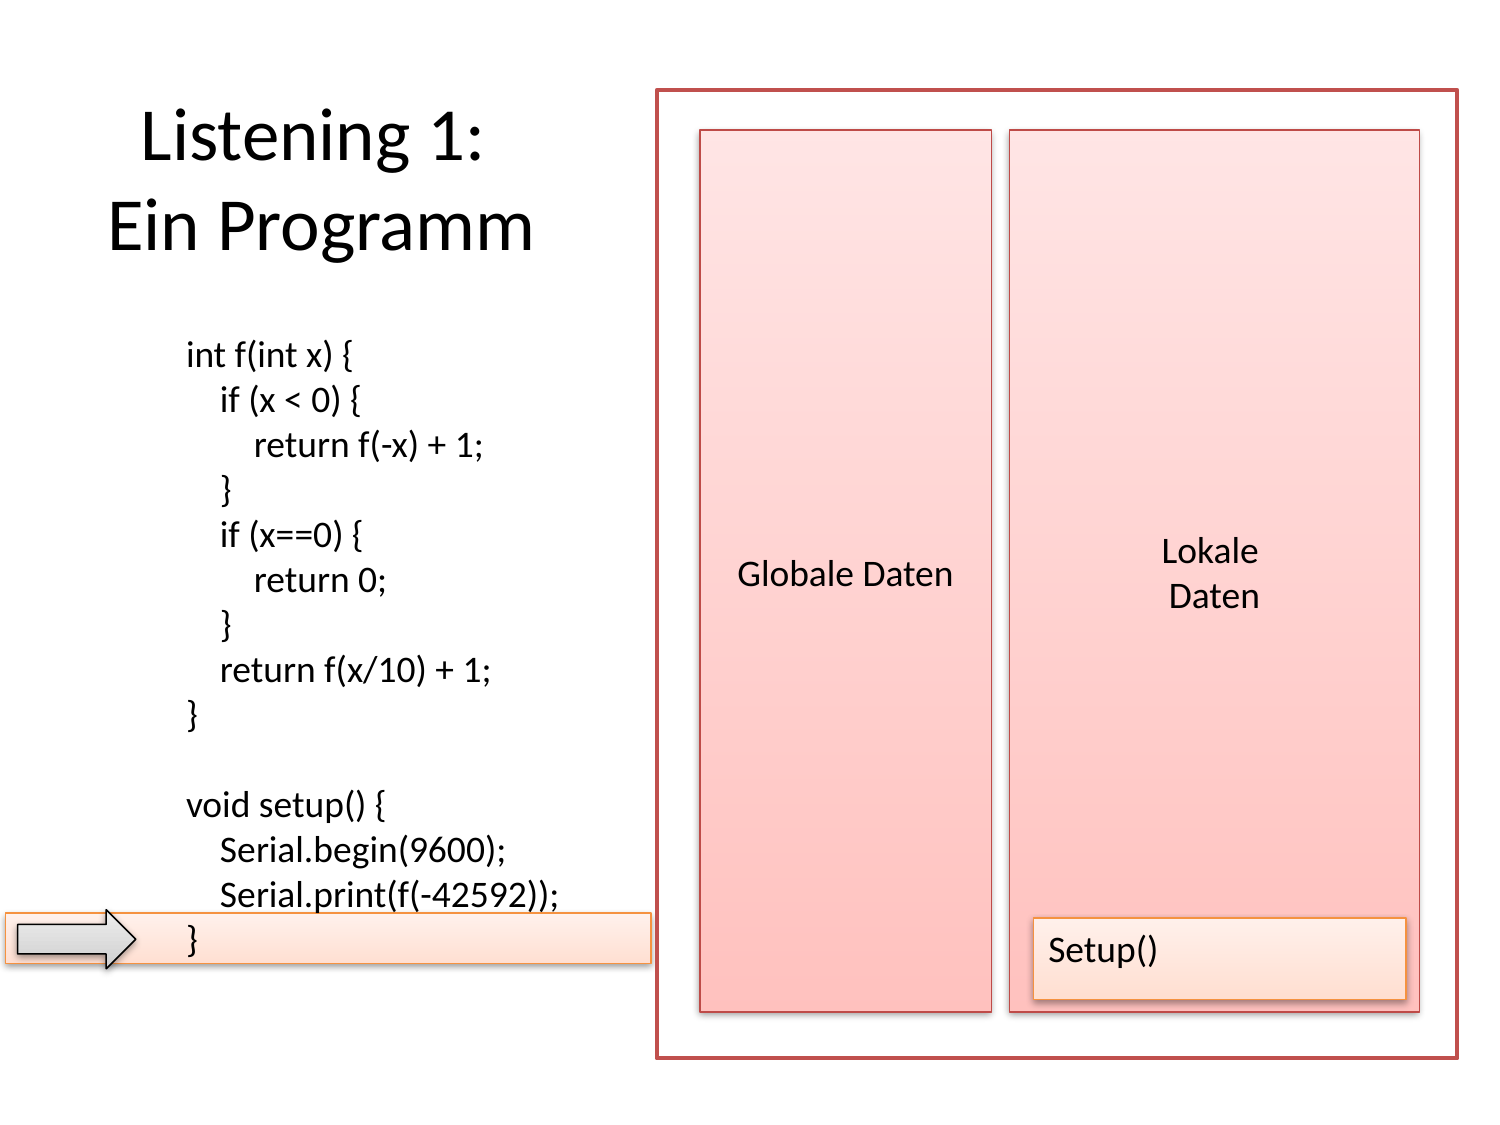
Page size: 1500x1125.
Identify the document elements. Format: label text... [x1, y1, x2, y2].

text_box Listening 1: Ein Programm [0, 78, 644, 273]
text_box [656, 89, 1458, 1059]
text_box int f(int x) { if (x < 0) { return f(-x) + 1; } if (x==0) { return 0; } return f(x/10) + 1; } void setup() { Serial.begin(9600); Serial.print(f(-42592)); } [171, 322, 650, 908]
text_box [5, 909, 650, 969]
